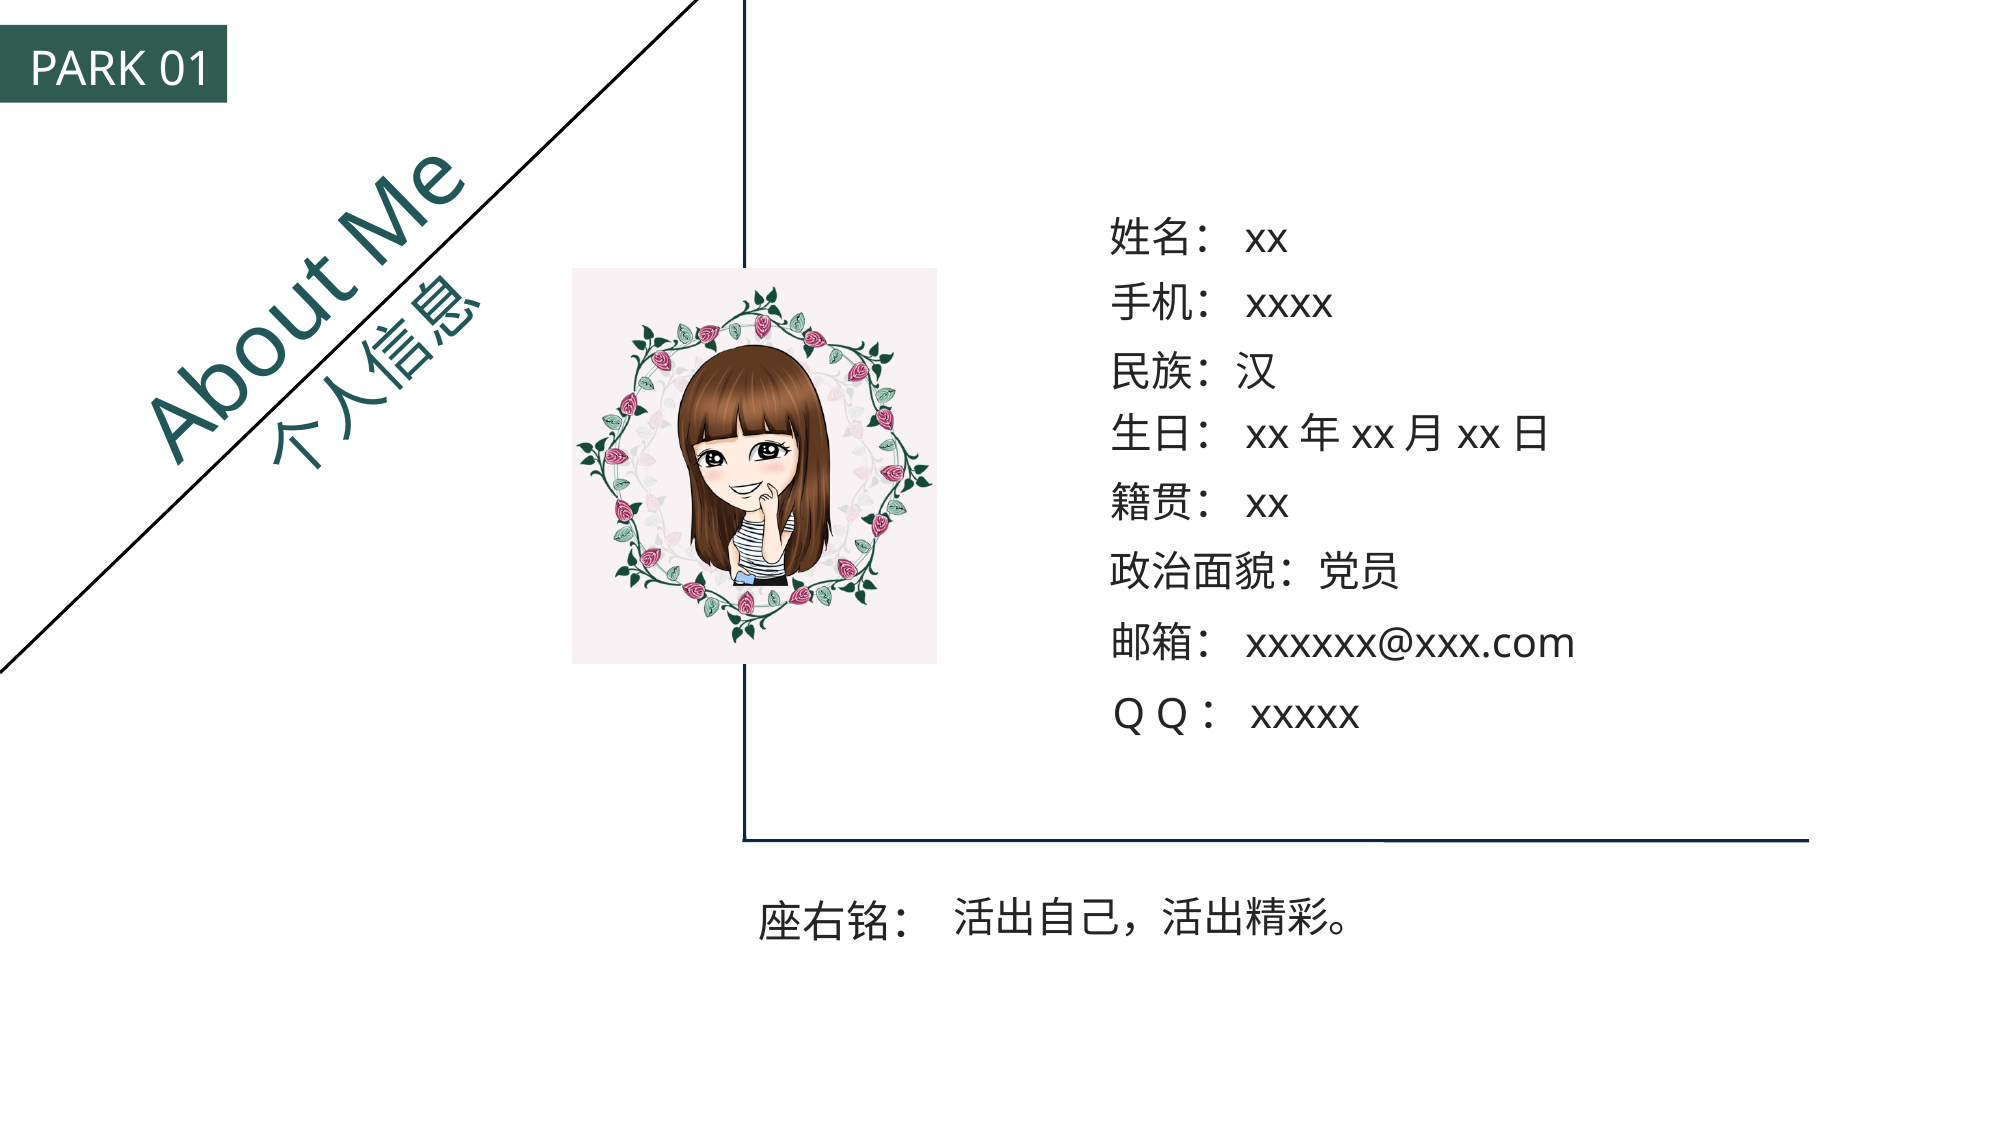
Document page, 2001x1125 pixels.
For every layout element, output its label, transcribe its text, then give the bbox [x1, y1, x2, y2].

text_box 活出自己，活出精彩。 [933, 880, 1814, 951]
text_box 生日：xx年xx月xx日 [1098, 401, 1592, 463]
text_box About Me [94, 23, 579, 500]
text_box Q Q：xxxxx [1101, 680, 1589, 743]
text_box 姓名：xx [1098, 205, 1495, 267]
text_box [1093, 336, 1517, 390]
text_box 民族：汉 [1098, 339, 1496, 398]
text_box 籍贯：xx [1098, 470, 1546, 532]
text_box 手机：xxxx [1098, 270, 1496, 332]
text_box [1093, 267, 1615, 321]
text_box [1093, 604, 1615, 658]
text_box 邮箱：xxxxxx@xxx.com [1098, 609, 1723, 672]
text_box [1093, 467, 1562, 521]
text_box [1096, 672, 1461, 726]
text_box 政治面貌：党员 [1098, 538, 1516, 601]
text_box 个人信息 [224, 128, 623, 518]
text_box 座右铭： [738, 883, 960, 956]
text_box [1093, 398, 1562, 452]
picture [571, 268, 937, 664]
